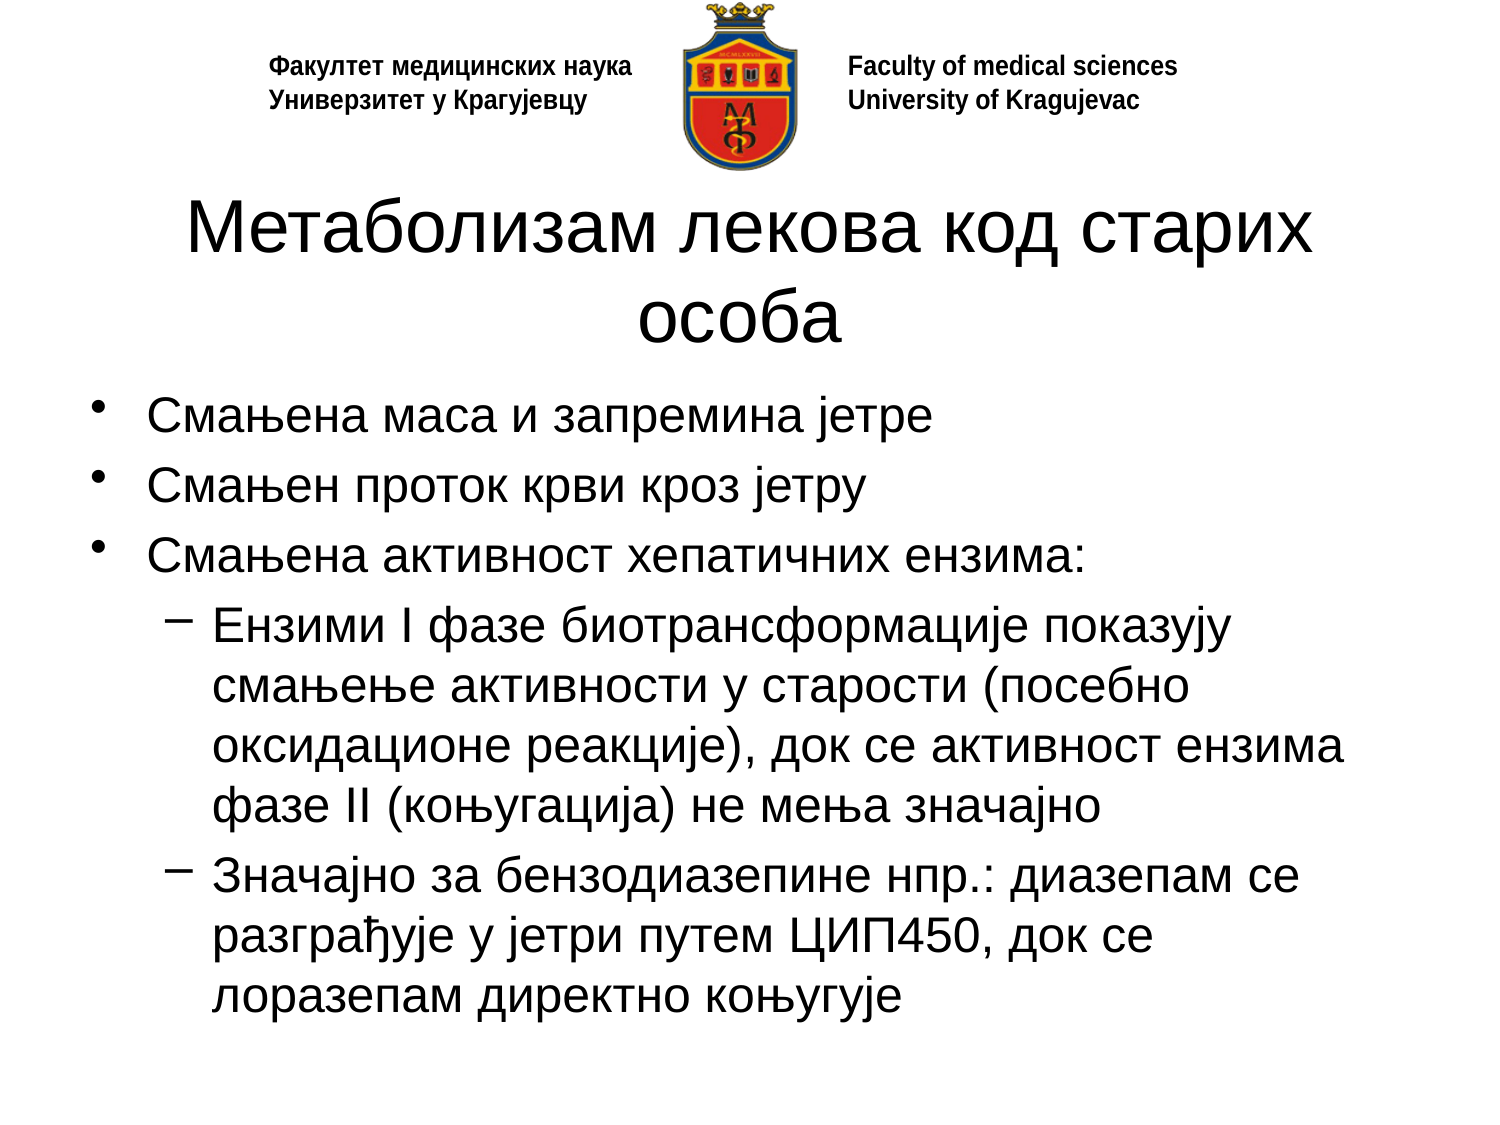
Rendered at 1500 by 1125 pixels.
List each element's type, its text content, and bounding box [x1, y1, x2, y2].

title Метаболизам лекова код старих особа [74, 173, 1426, 362]
list Смањена маса и запремина јетре Смањен проток крви кроз јетру Смањена активност хепатичних ензима: Ензими I фазе биотрансформације показују смањење активности у старости (посебно оксидационе реакције), док се активност ензима фазе II (коњугација) не мења значајно Значајно за бензодиазепине нпр.: диазепам се разграђује у јетри путем ЦИП450, док се лоразепам директно коњугује [74, 374, 1426, 1118]
